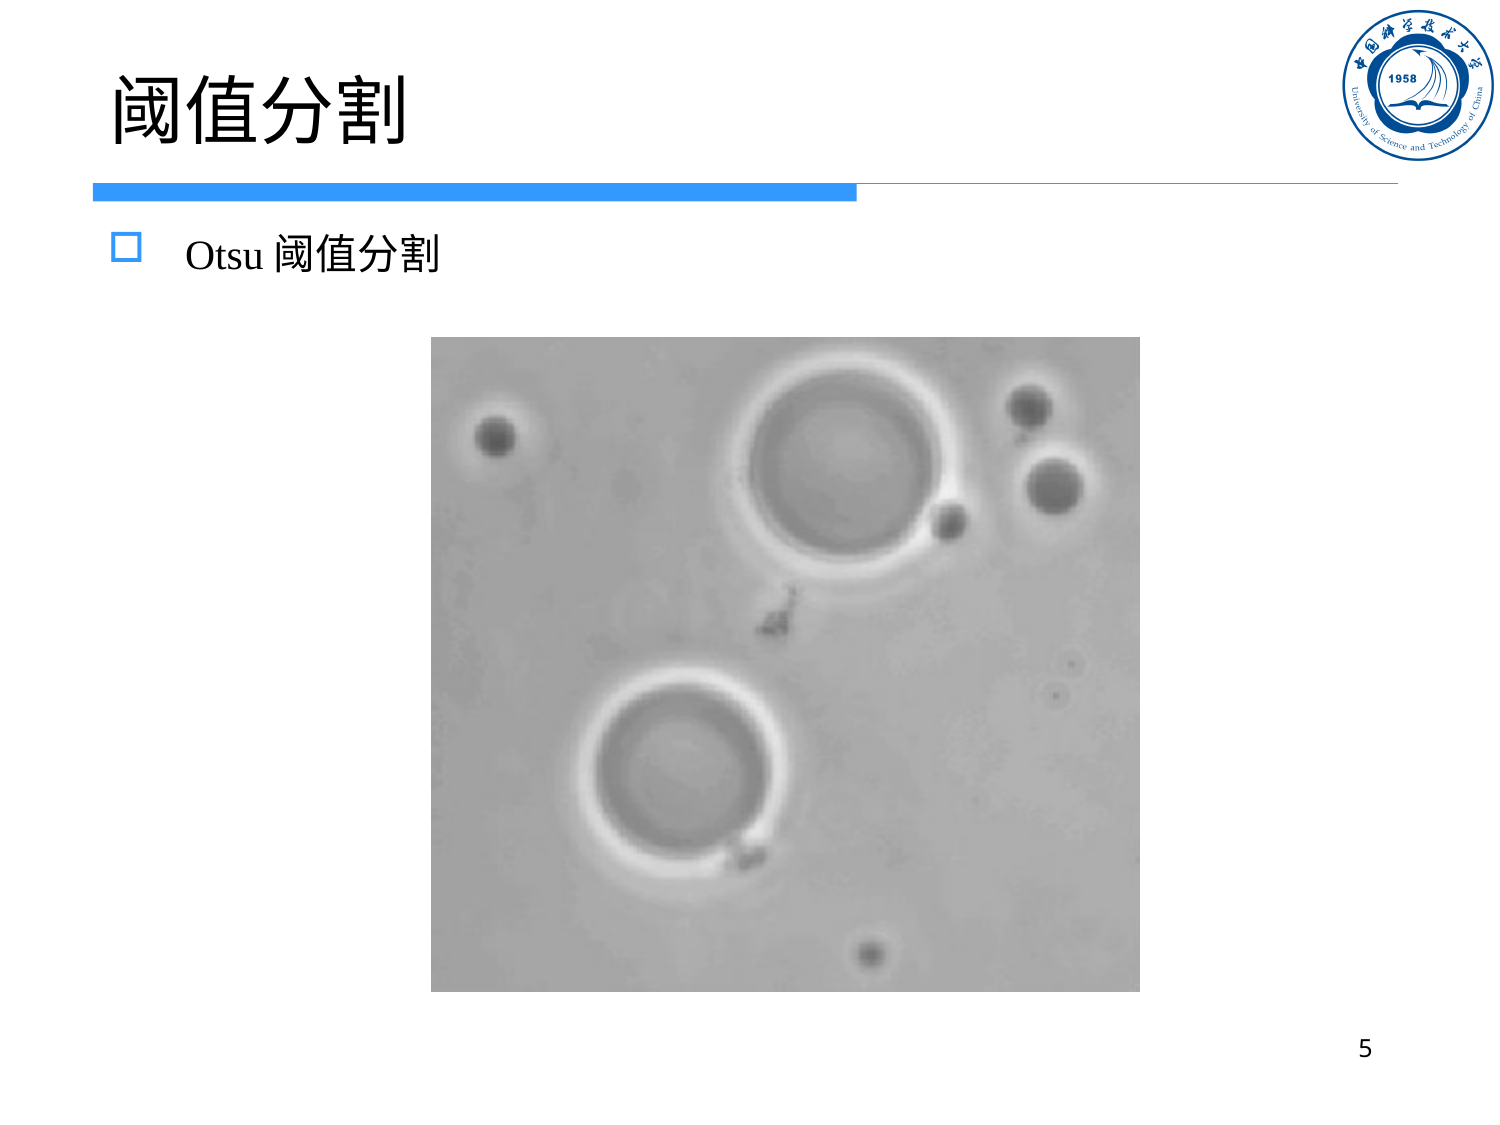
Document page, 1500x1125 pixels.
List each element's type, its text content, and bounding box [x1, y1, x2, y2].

title 阈值分割 [94, 50, 1407, 161]
list Otsu阈值分割 [92, 220, 1406, 1035]
picture [430, 337, 1140, 993]
slide_number 5 [1074, 1025, 1388, 1100]
picture [1339, 2, 1494, 161]
